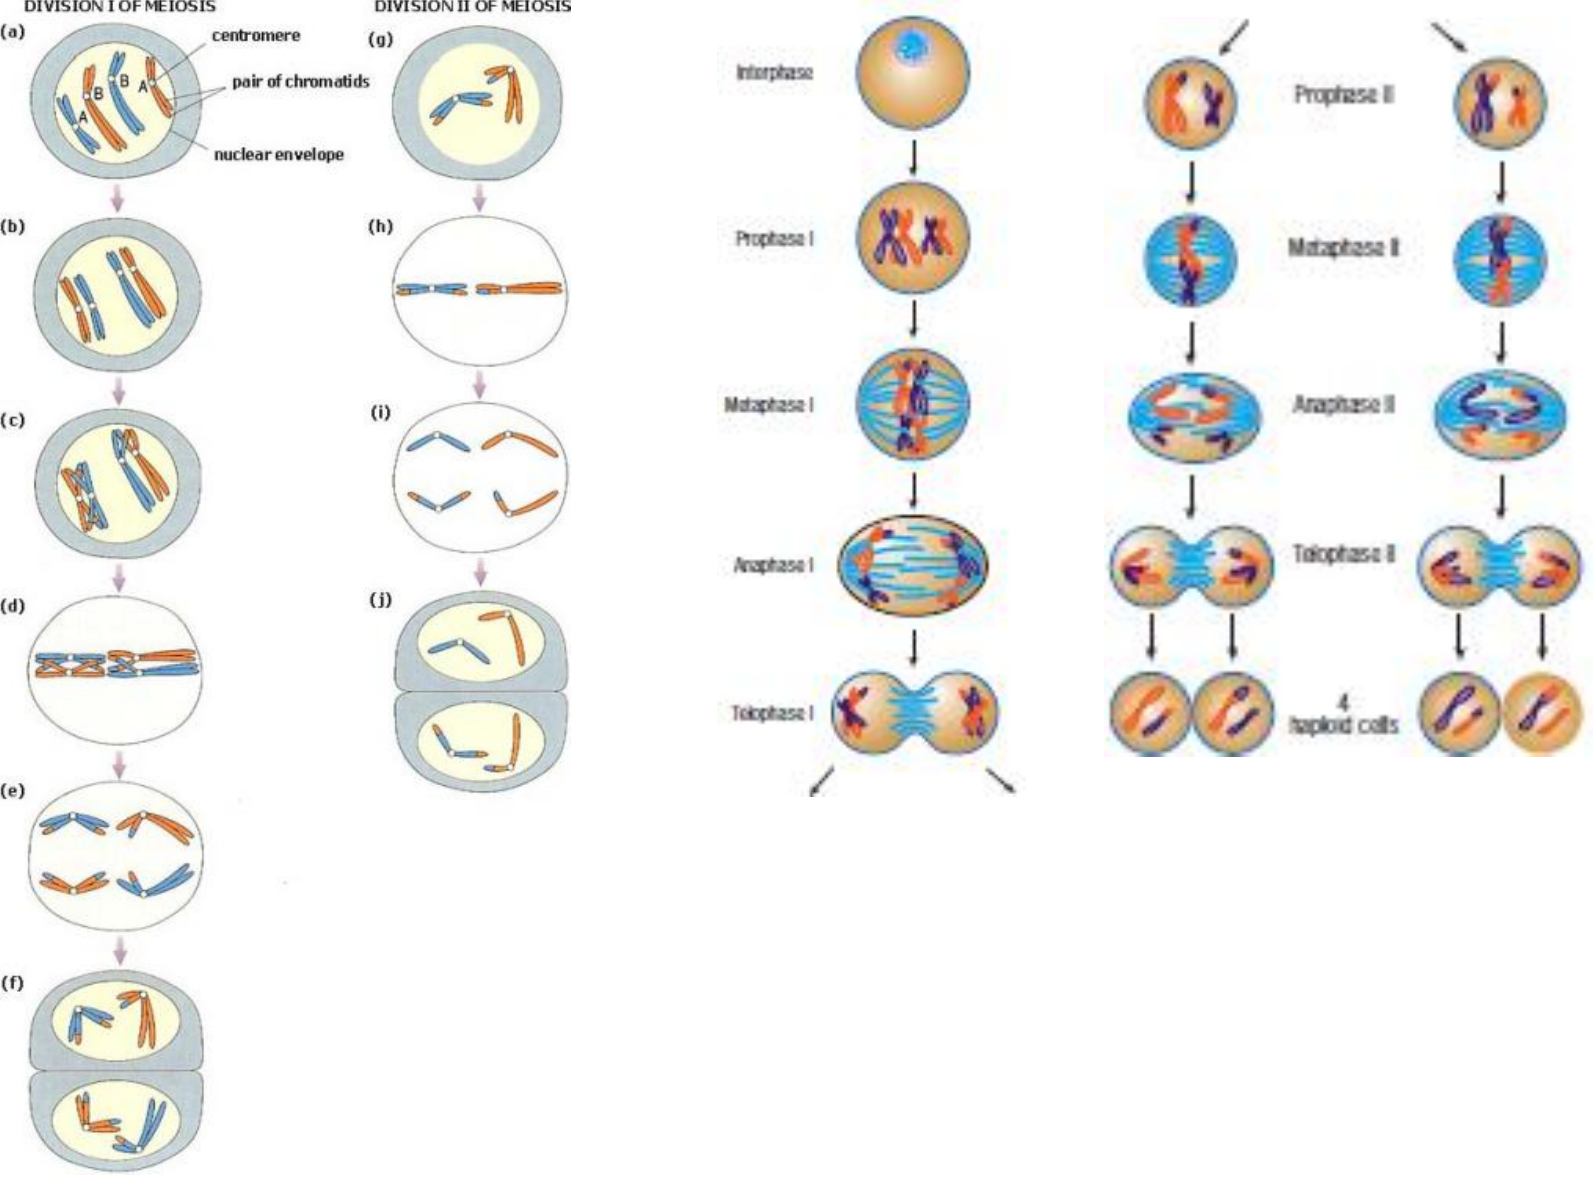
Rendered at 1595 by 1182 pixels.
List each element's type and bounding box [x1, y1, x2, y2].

picture [717, 0, 1026, 798]
picture [1104, 16, 1593, 757]
list [0, 0, 571, 1175]
